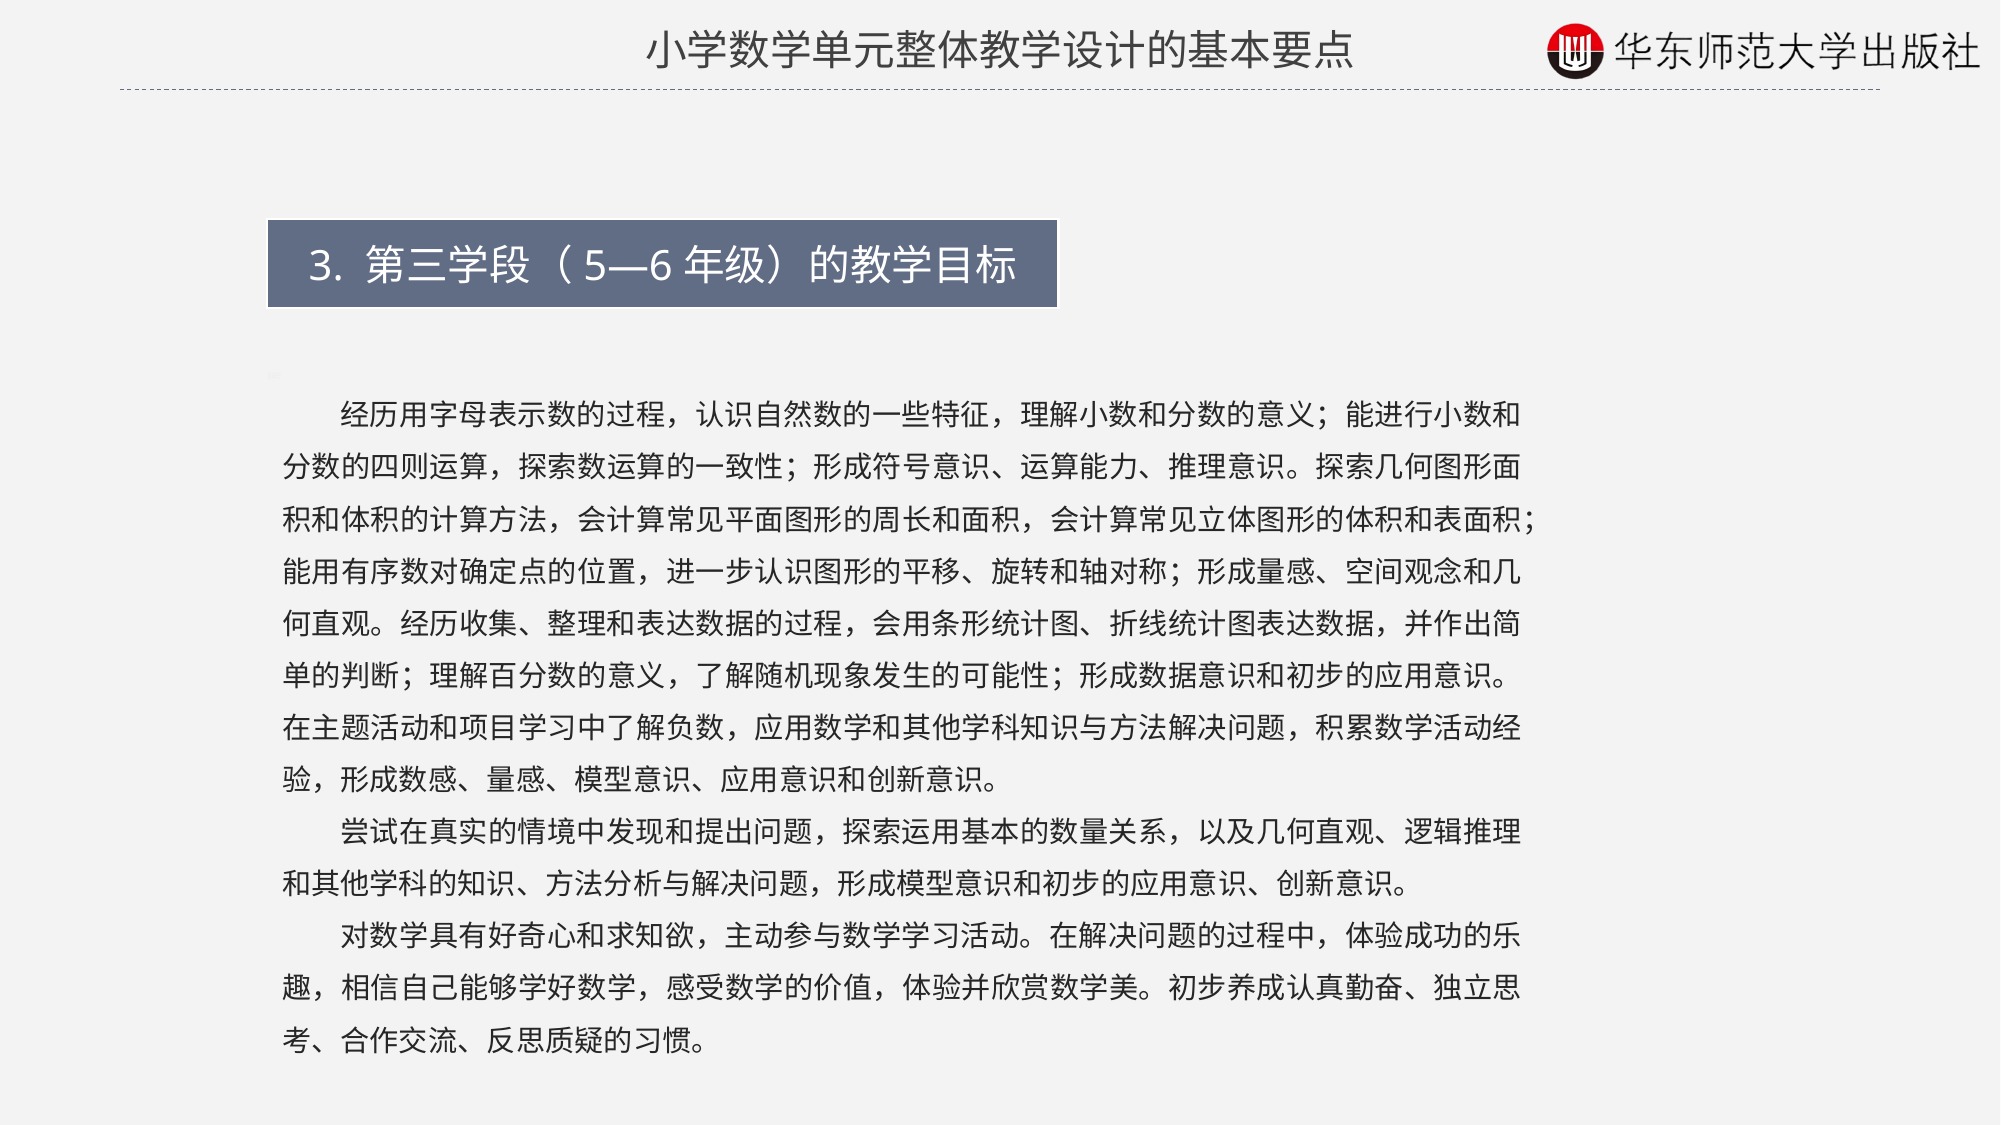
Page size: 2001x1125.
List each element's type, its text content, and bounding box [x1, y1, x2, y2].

text_box 3. 第三学段（5—6年级）的教学目标 [266, 218, 1060, 309]
text_box 小学数学单元整体教学设计的基本要点 [619, 23, 1381, 74]
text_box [1536, 13, 1989, 83]
text_box 经历用字母表示数的过程，认识自然数的一些特征，理解小数和分数的意义；能进行小数和分数的四则运算，探索数运算的一致性；形成符号意识、运算能力、推理意识。探索几何图形面积和体积的计算方法，会计算常见平面图形的周长和面积，会计算常见立体图形的体积和表面积；能用有序数对确定点的位置，进一步认识图形的平移、旋转和轴对称；形成量感、空间观念和几何直观。经历收集、整理和表达数据的过程，会用条形统计图、折线统计图表达数据，并作出简单的判断；理解百分数的意义，了解随机现象发生的可能性；形成数据意识和初步的应用意识。在主题活动和项目学习中了解负数，应用数学和其他学科知识与方法解决问题，积累数学活动经验，形成数感、量感、模型意识、应用意识和创新意识。 尝试在真实的情境中发现和提出问题，探索运用基本的数量关系，以及几何直观、逻辑推理和其他学科的知识、方法分析与解决问题，形成模型意识和初步的应用意识、创新意识。 对数学具有好奇心和求知欲，主动参与数学学习活动。在解决问题的过程中，体验成功的乐趣，相信自己能够学好数学，感受数学的价值，体验并欣赏数学美。初步养成认真勤奋、独立思考、合作交流、反思质疑的习惯。 [267, 372, 1537, 1065]
